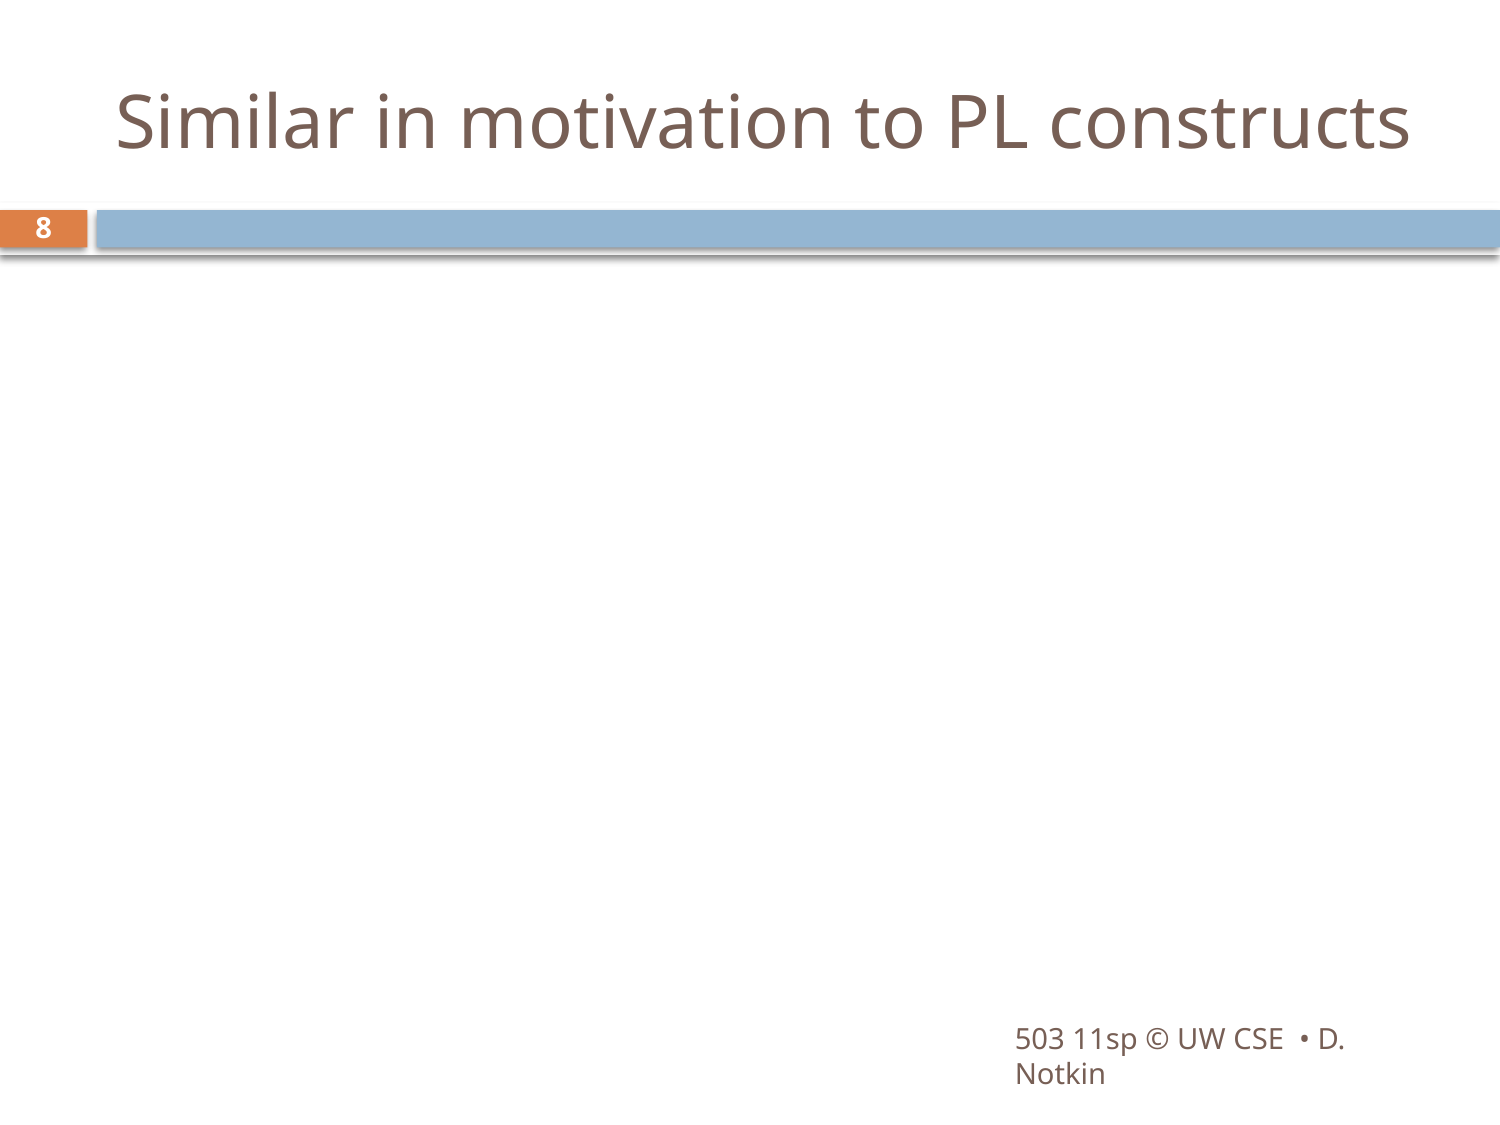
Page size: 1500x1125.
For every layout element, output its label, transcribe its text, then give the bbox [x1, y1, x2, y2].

slide_number 8 [0, 208, 88, 249]
title Similar in motivation to PL constructs [100, 37, 1438, 200]
slide_number 503 11sp © UW CSE • D. Notkin [999, 1025, 1438, 1085]
